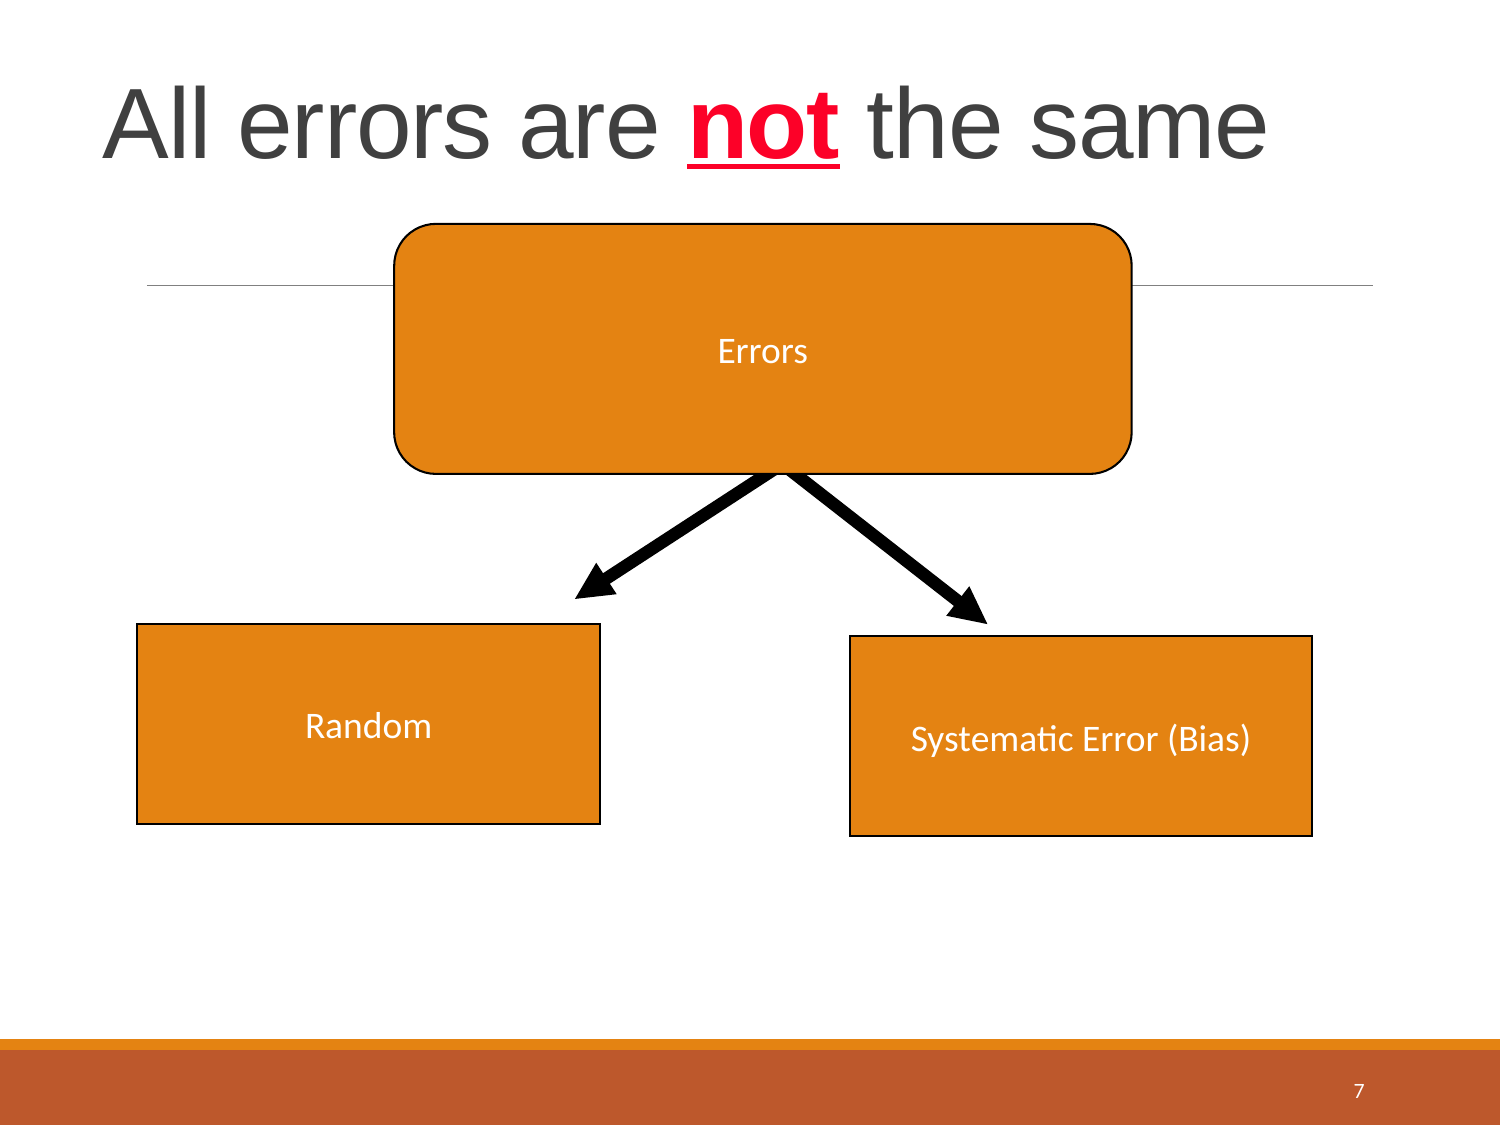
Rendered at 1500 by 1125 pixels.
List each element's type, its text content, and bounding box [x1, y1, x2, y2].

text_box [574, 474, 768, 599]
text_box Random [137, 623, 600, 824]
title All errors are not the same [87, 0, 1363, 187]
text_box Systematic Error (Bias) [849, 636, 1313, 837]
text_box Errors [394, 223, 1132, 474]
text_box [794, 474, 988, 625]
slide_number 7 [1218, 1059, 1380, 1120]
